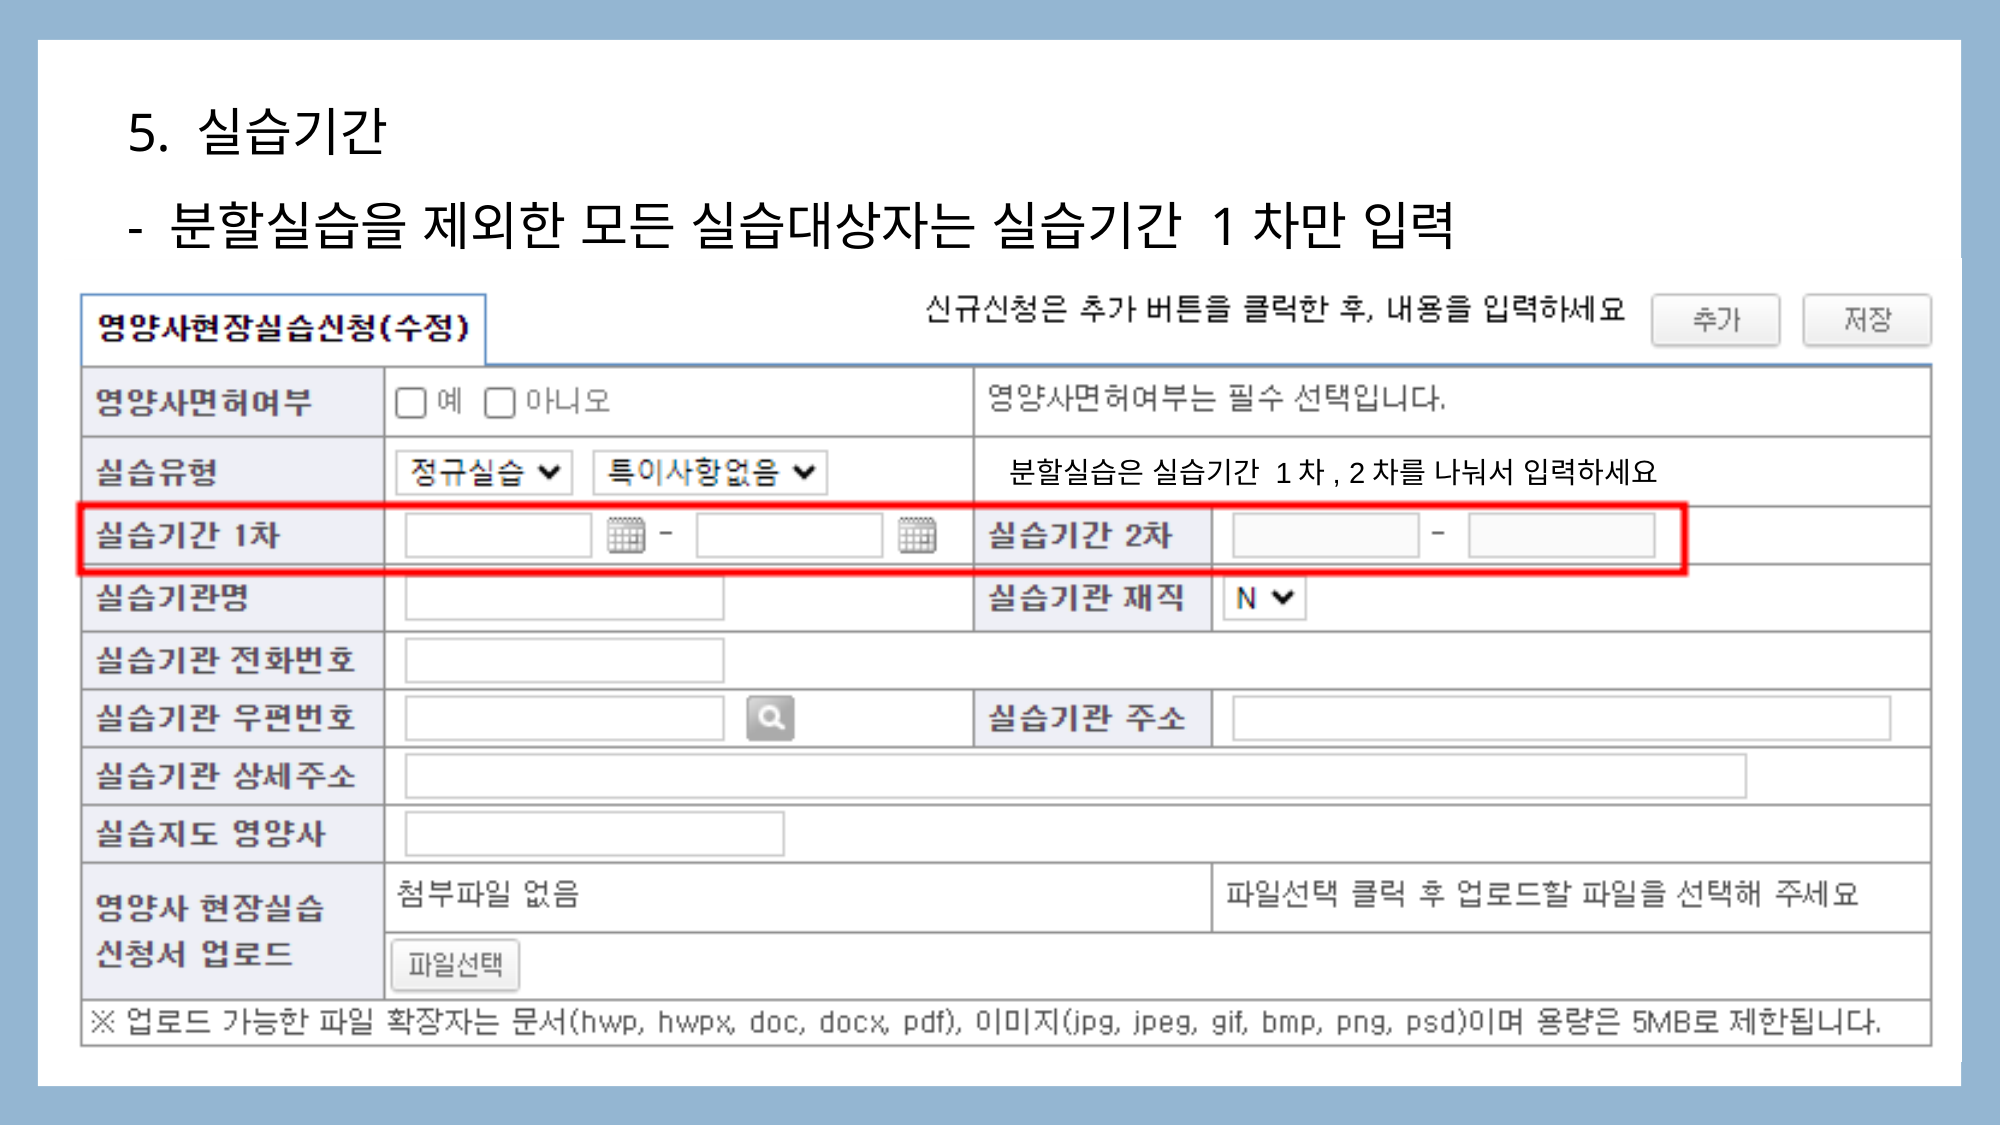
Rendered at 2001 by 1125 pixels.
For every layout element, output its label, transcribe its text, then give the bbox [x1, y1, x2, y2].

text_box 5. 실습기간 - 분할실습을 제외한 모든 실습대상자는 실습기간 1차만 입력 [112, 60, 1473, 255]
picture [64, 258, 1962, 1062]
